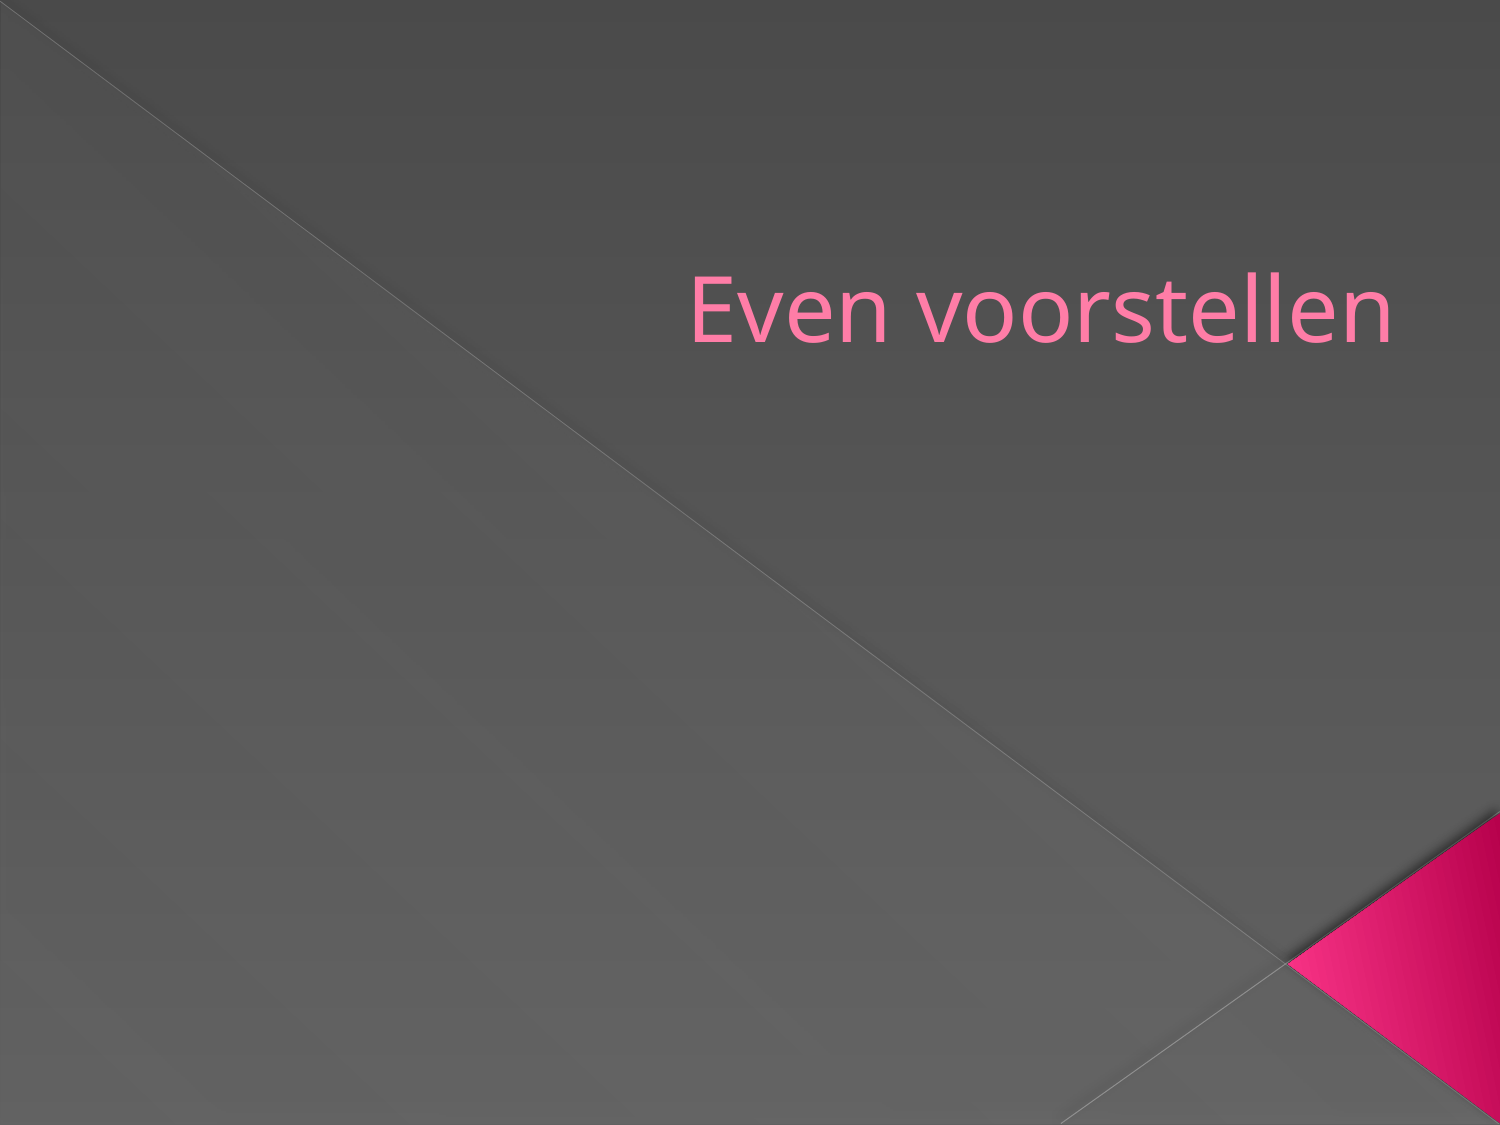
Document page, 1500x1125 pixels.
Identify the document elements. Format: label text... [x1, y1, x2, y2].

title Even voorstellen [88, 127, 1412, 369]
